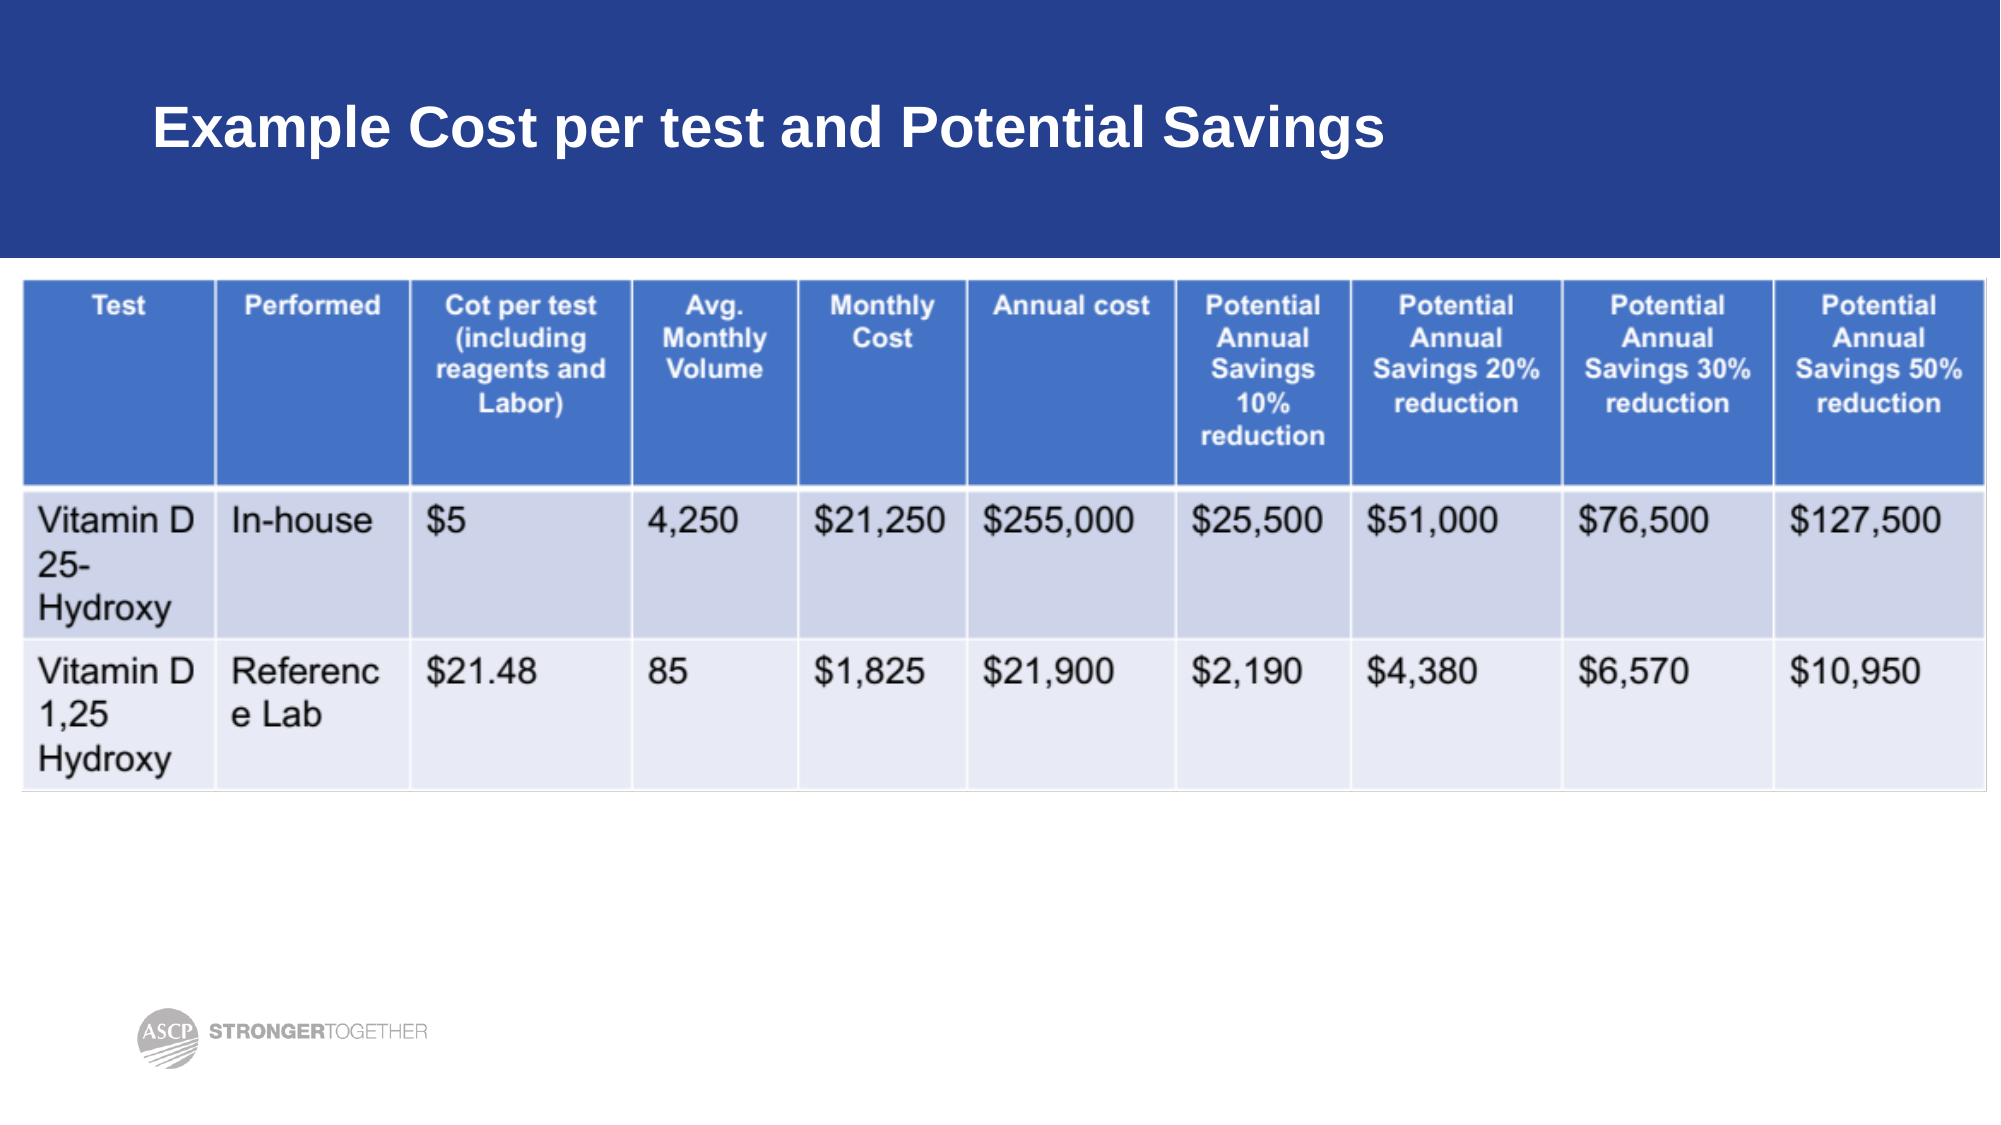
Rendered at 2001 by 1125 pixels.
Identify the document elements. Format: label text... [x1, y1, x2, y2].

picture [21, 276, 1989, 801]
picture [137, 1008, 427, 1069]
title Example Cost per test and Potential Savings [137, 20, 1863, 238]
